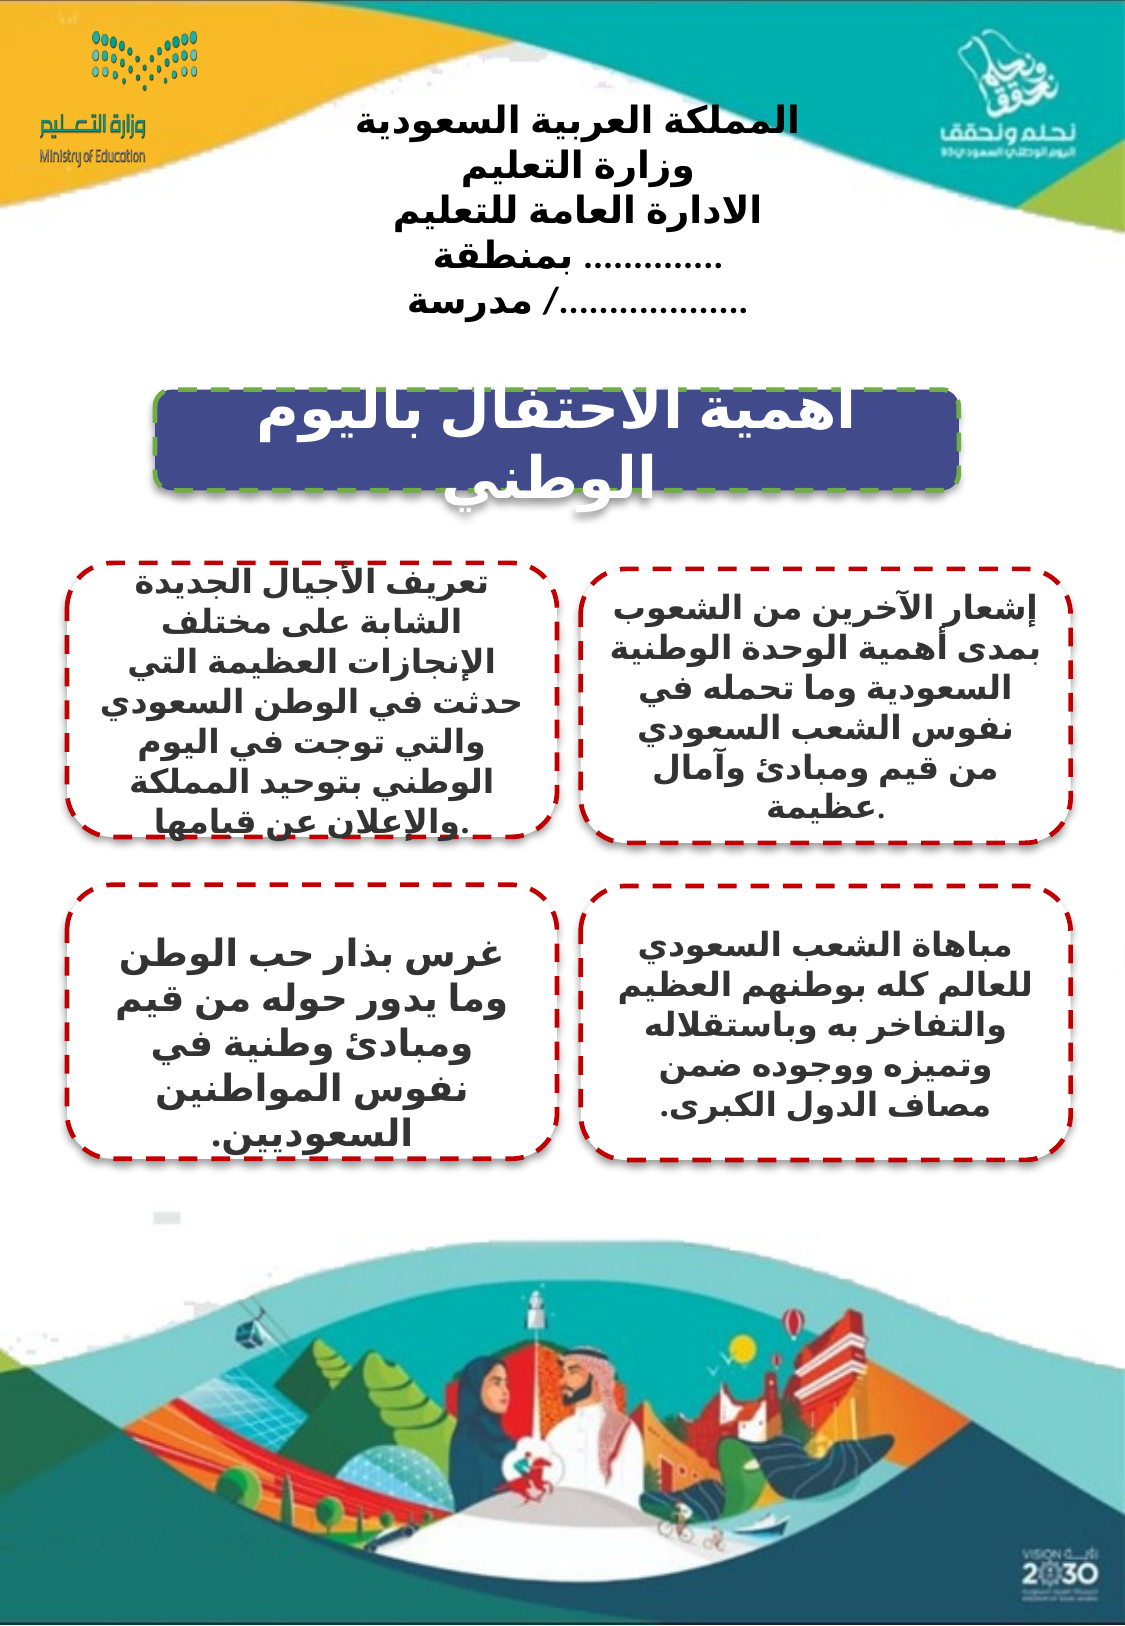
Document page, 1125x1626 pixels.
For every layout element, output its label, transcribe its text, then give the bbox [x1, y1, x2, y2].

text_box اهمية الاحتفال باليوم الوطني [153, 388, 960, 492]
picture [0, 0, 1125, 1625]
text_box المملكة العربية السعودية وزارة التعليم الادارة العامة للتعليم بمنطقة .............. مدرسة /................... [276, 84, 880, 332]
text_box مباهاة الشعب السعودي للعالم كله بوطنهم العظيم والتفاخر به وباستقلاله وتميزه ووجوده ضمن مصاف الدول الكبرى. [579, 884, 1072, 1161]
text_box إشعار الآخرين من الشعوب بمدى أهمية الوحدة الوطنية السعودية وما تحمله في نفوس الشعب السعودي من قيم ومبادئ وآمال عظيمة. [579, 567, 1072, 844]
text_box تعريف الأجيال الجديدة الشابة على مختلف الإنجازات العظيمة التي حدثت في الوطن السعودي والتي توجت في اليوم الوطني بتوحيد المملكة والإعلان عن قيامها. [65, 561, 559, 838]
text_box غرس بذار حب الوطن وما يدور حوله من قيم ومبادئ وطنية في نفوس المواطنين السعوديين. [65, 883, 559, 1160]
